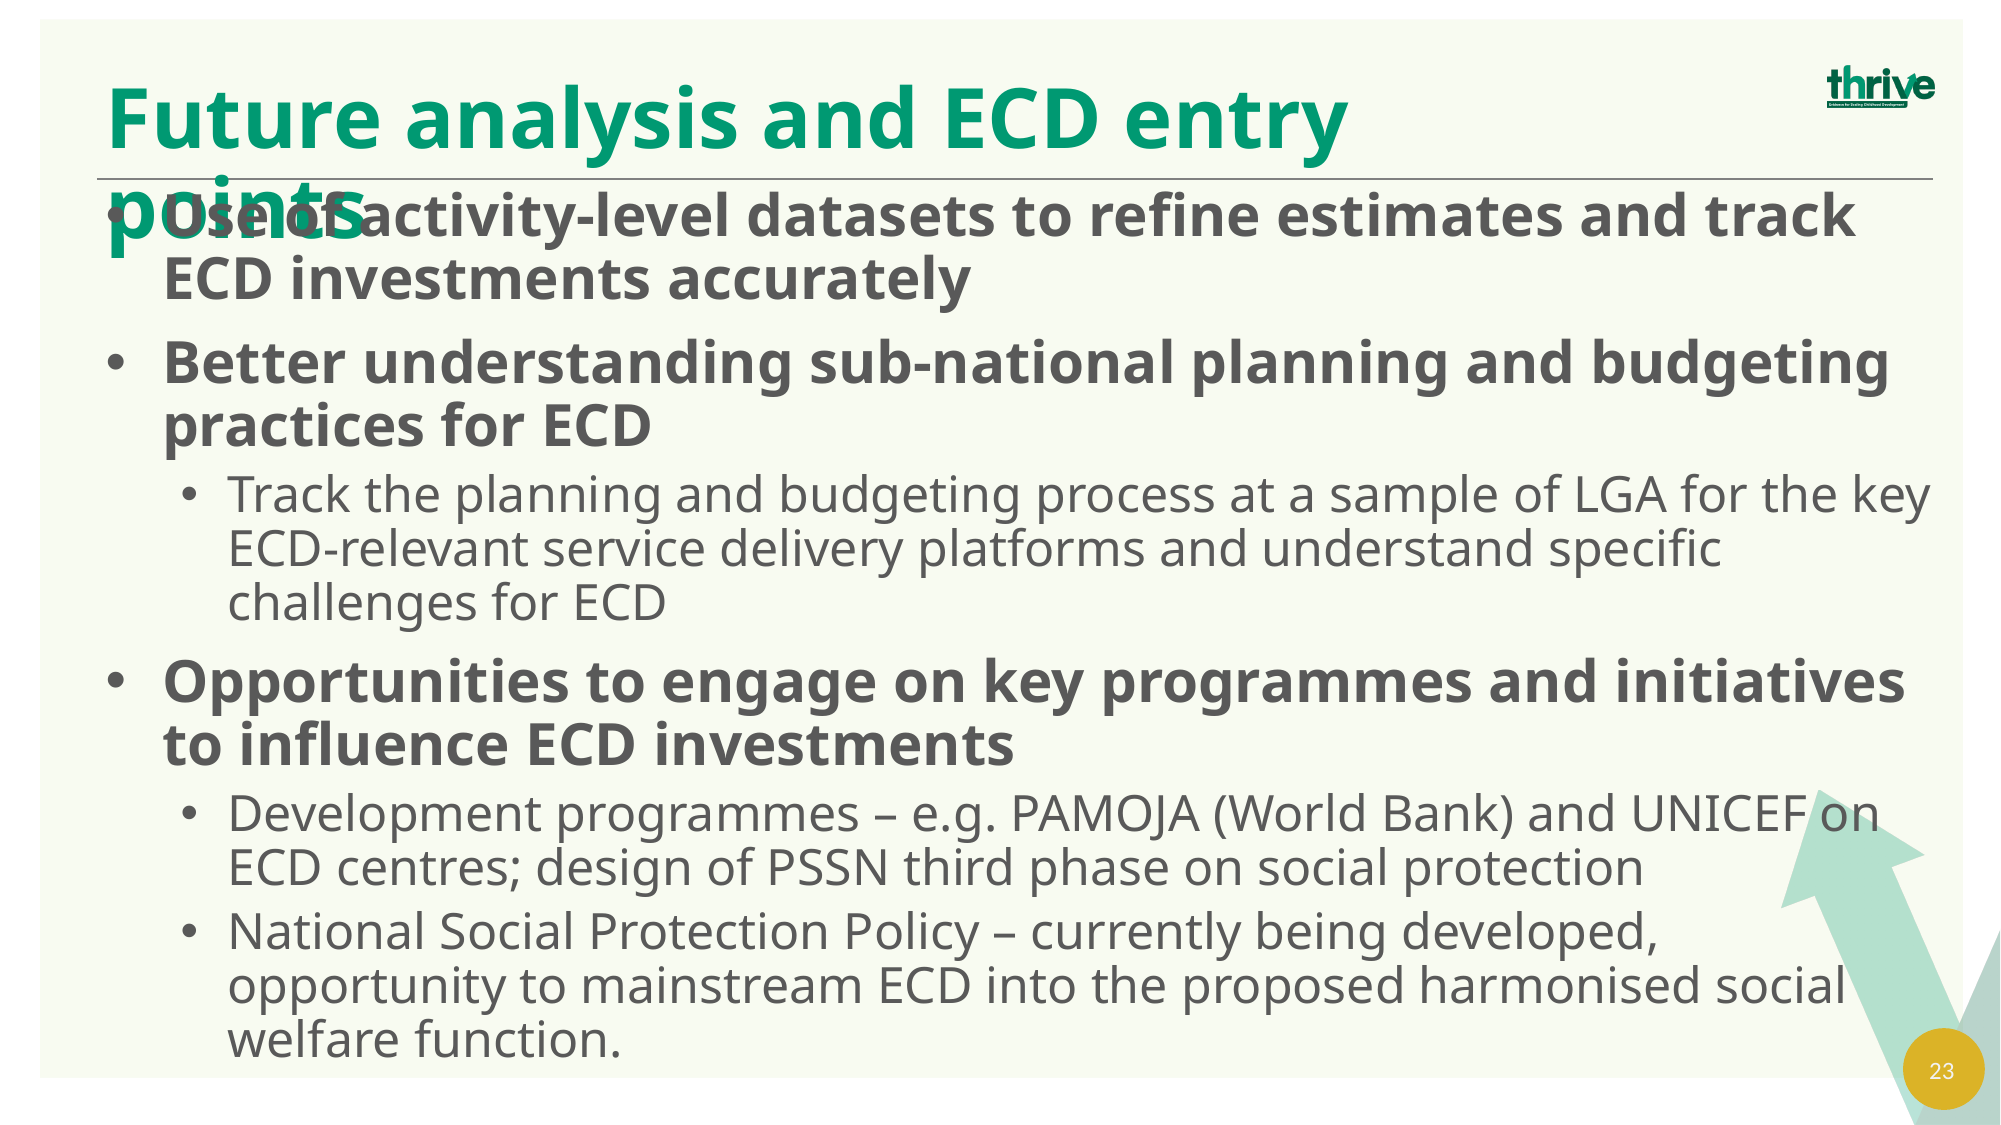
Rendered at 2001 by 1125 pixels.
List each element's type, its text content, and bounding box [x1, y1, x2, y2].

list Use of activity-level datasets to refine estimates and track ECD investments accurately Better understanding sub-national planning and budgeting practices for ECD Track the planning and budgeting process at a sample of LGA for the key ECD-relevant service delivery platforms and understand specific challenges for ECD Opportunities to engage on key programmes and initiatives to influence ECD investments Development programmes – e.g. PAMOJA (World Bank) and UNICEF on ECD centres; design of PSSN third phase on social protection National Social Protection Policy – currently being developed, opportunity to mainstream ECD into the proposed harmonised social welfare function. [90, 178, 1949, 1107]
list Future analysis and ECD entry points [90, 68, 1634, 178]
picture [40, 19, 2001, 1125]
